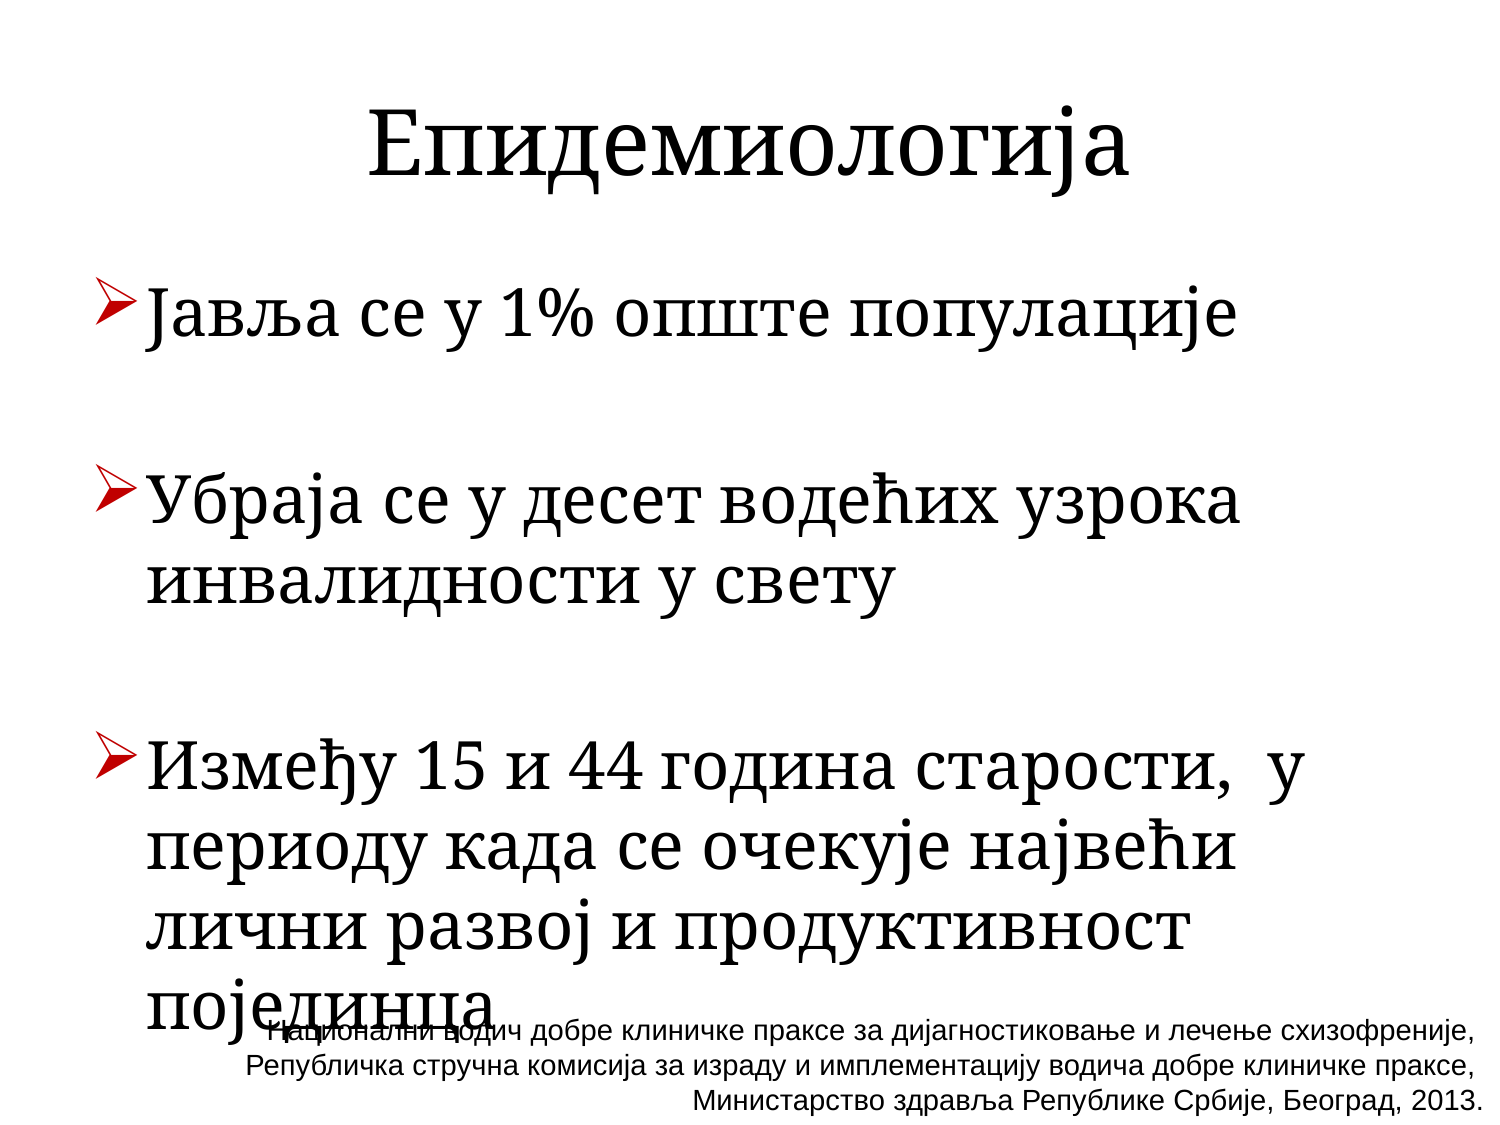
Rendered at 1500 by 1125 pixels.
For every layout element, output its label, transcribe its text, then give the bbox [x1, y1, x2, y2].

title Епидемиологија [74, 44, 1426, 233]
list Jавља се у 1% опште популације Убраја се у десет водећих узрока инвалидности у свету Између 15 и 44 година старости, у периоду када се очекује највећи лични развој и продуктивност појединца [74, 262, 1426, 1003]
text_box Национални водич добре клиничке праксе за дијагностиковање и лечење схизофреније, Републичка стручна комисија за израду и имплементацију водича добре клиничке праксе, Министарство здравља Републике Србије, Београд, 2013. [0, 1003, 1500, 1124]
